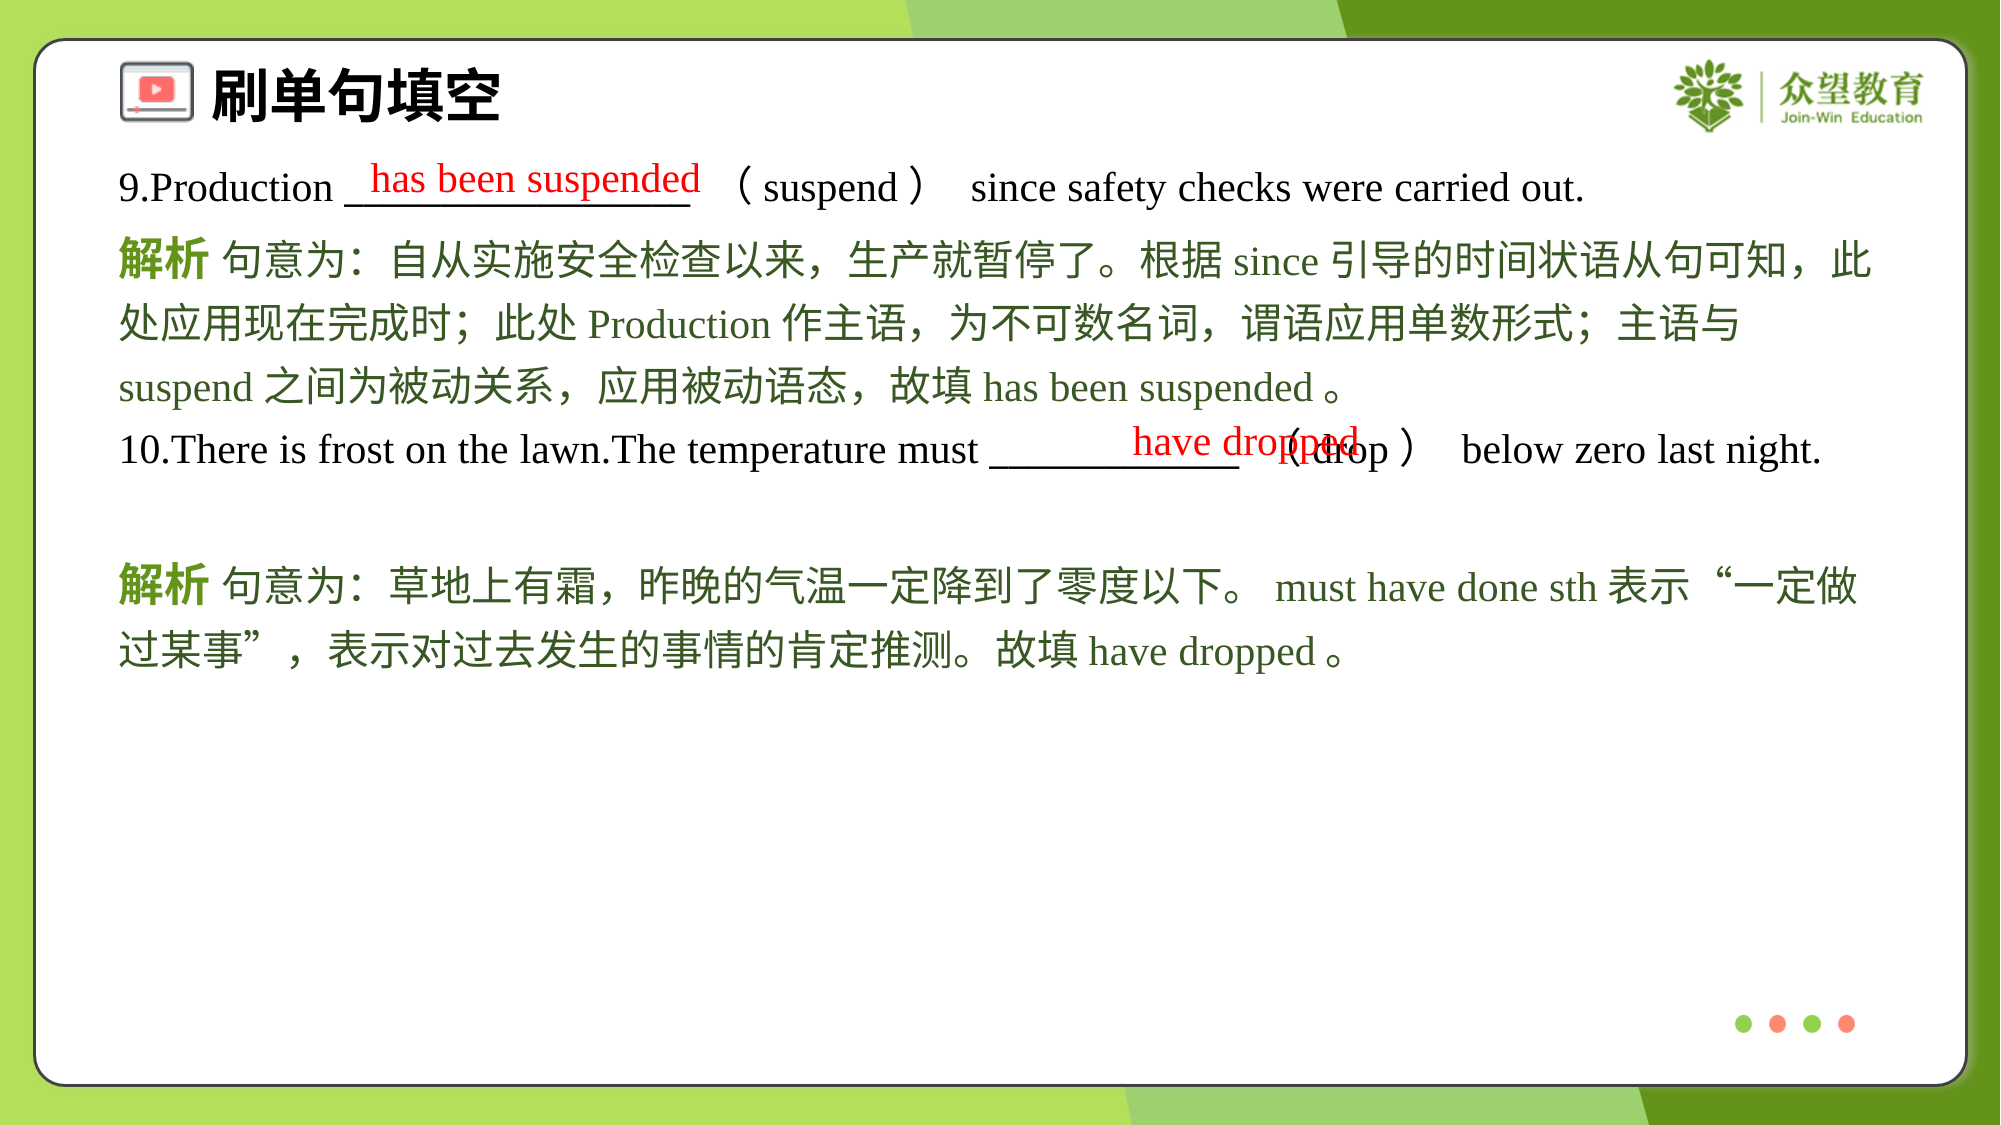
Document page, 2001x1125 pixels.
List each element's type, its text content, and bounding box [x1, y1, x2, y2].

text_box has been suspended [356, 138, 716, 196]
text_box 解析 句意为：自从实施安全检查以来，生产就暂停了。根据since引导的时间状语从句可知，此处应用现在完成时；此处Production作主语，为不可数名词，谓语应用单数形式；主语与suspend之间为被动关系，应用被动语态，故填has been suspended。 [118, 215, 1883, 405]
text_box have dropped [1123, 401, 1369, 459]
text_box 解析 句意为：草地上有霜，昨晚的气温一定降到了零度以下。must have done sth表示“一定做过某事”，表示对过去发生的事情的肯定推测。故填have dropped。 [118, 542, 1883, 669]
text_box 10.There is frost on the lawn.The temperature must _____________ （drop） below zero last night. [118, 409, 1883, 530]
picture [0, 0, 2000, 1125]
text_box 9.Production __________________ （suspend） since safety checks were carried out. [118, 146, 1883, 204]
